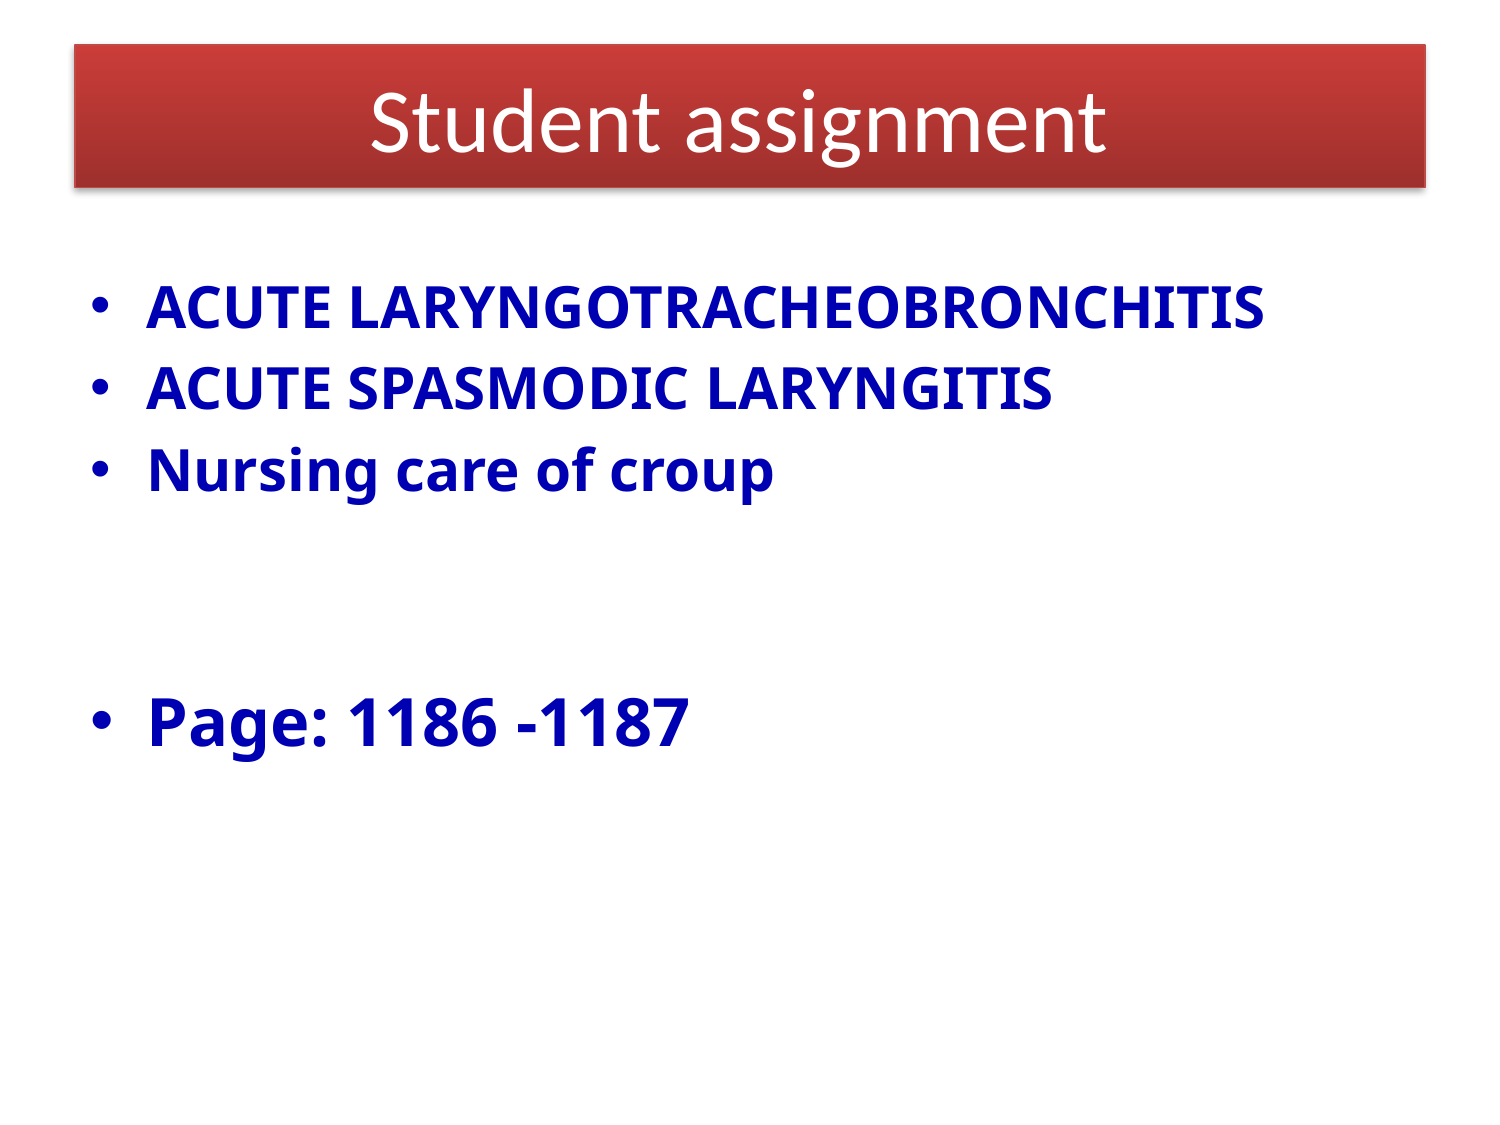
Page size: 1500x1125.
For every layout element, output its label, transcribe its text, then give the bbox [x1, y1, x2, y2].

title Student assignment [74, 44, 1426, 188]
list ACUTE LARYNGOTRACHEOBRONCHITIS ACUTE SPASMODIC LARYNGITIS Nursing care of croup Page: 1186 -1187 [75, 262, 1463, 1005]
